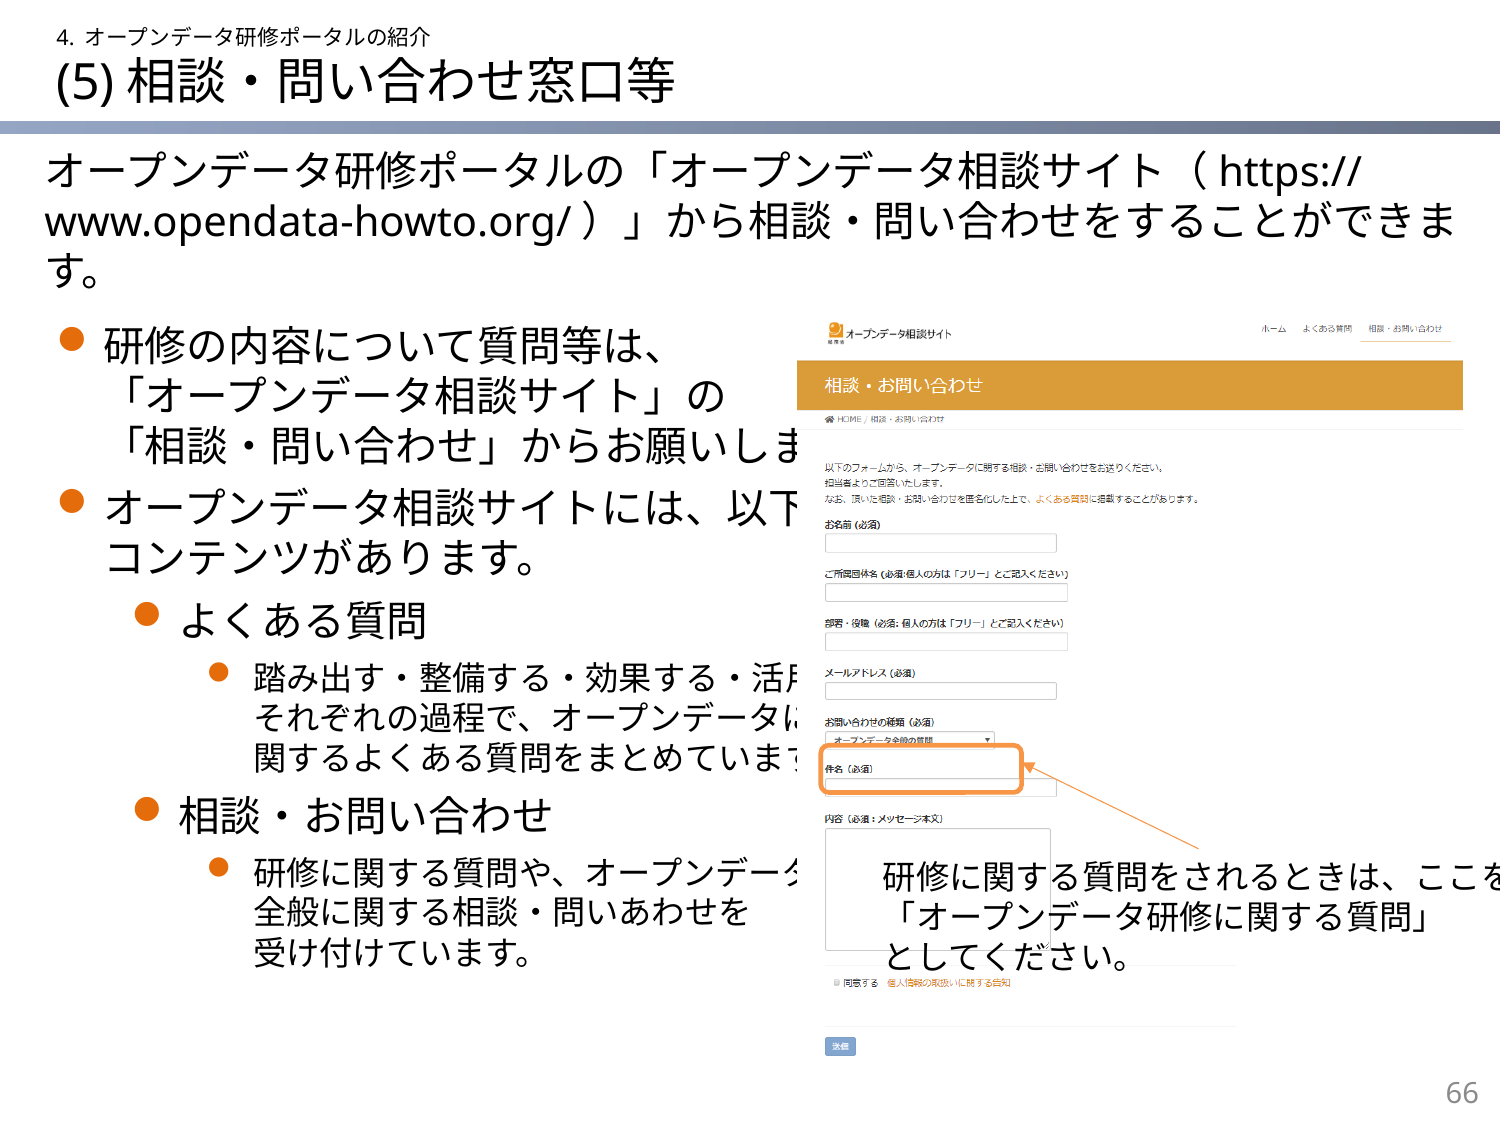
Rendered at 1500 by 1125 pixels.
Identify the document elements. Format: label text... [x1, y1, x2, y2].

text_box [1021, 762, 1199, 849]
text_box 研修の内容について質問等は、 「オープンデータ相談サイト」の 「相談・問い合わせ」からお願いします。 オープンデータ相談サイトには、以下の コンテンツがあります。 よくある質問 踏み出す・整備する・効果する・活用する それぞれの過程で、オープンデータに 関するよくある質問をまとめています。 相談・お問い合わせ 研修に関する質問や、オープンデータ 全般に関する相談・問いあわせを 受け付けています。 [40, 311, 1436, 903]
title (5)相談・問い合わせ窓口等 [41, 58, 1459, 119]
text_box 4. オープンデータ研修ポータルの紹介 [41, 19, 1471, 58]
slide_number 65 [1411, 1070, 1495, 1118]
text_box 研修に関する質問をされるときは、ここを 「オープンデータ研修に関する質問」 としてください。 [1463, 848, 1500, 984]
text_box オープンデータ研修ポータルの「オープンデータ相談サイト（https://www.opendata-howto.org/）」から相談・問い合わせをすることができます。 [28, 136, 1499, 263]
picture [797, 318, 1463, 1059]
